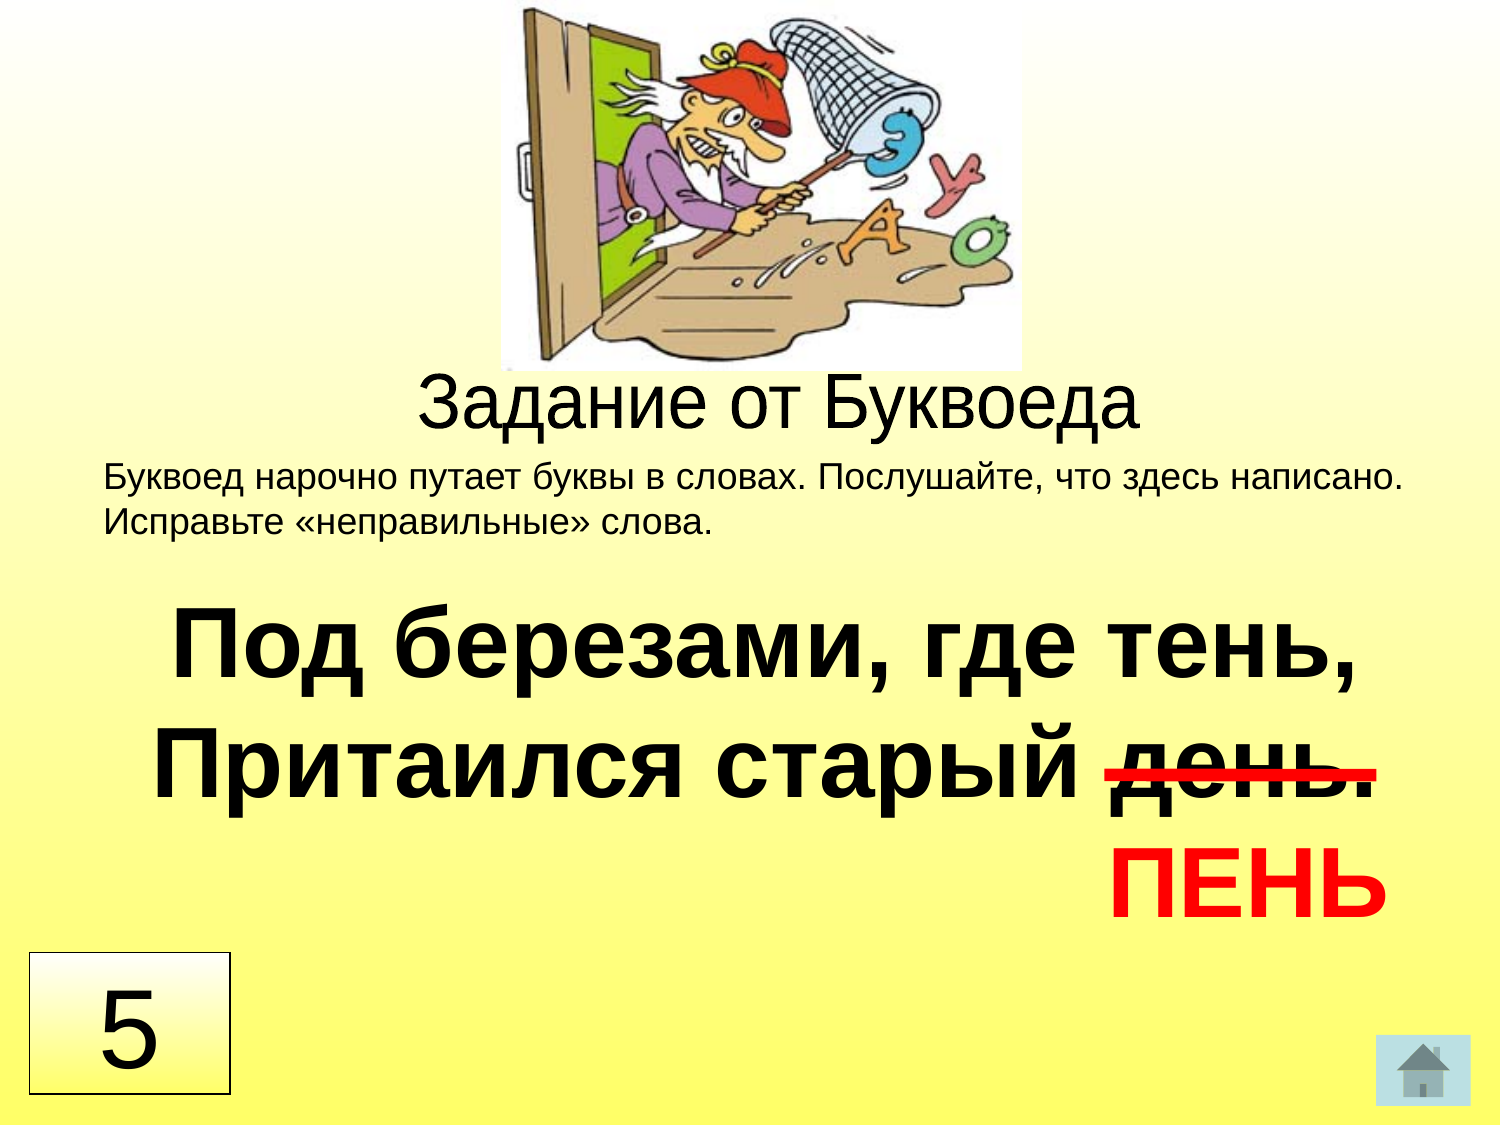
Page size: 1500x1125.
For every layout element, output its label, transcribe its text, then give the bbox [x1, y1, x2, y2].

text_box Под березами, где тень, Притаился старый день. [108, 570, 1423, 826]
picture [501, 0, 1022, 372]
text_box 5 [29, 952, 231, 1094]
text_box ПЕНЬ [1092, 810, 1406, 946]
text_box [1376, 1034, 1471, 1106]
text_box Буквоед нарочно путает буквы в словах. Послушайте, что здесь написано. Исправьте «неправильные» слова. [88, 444, 1459, 549]
